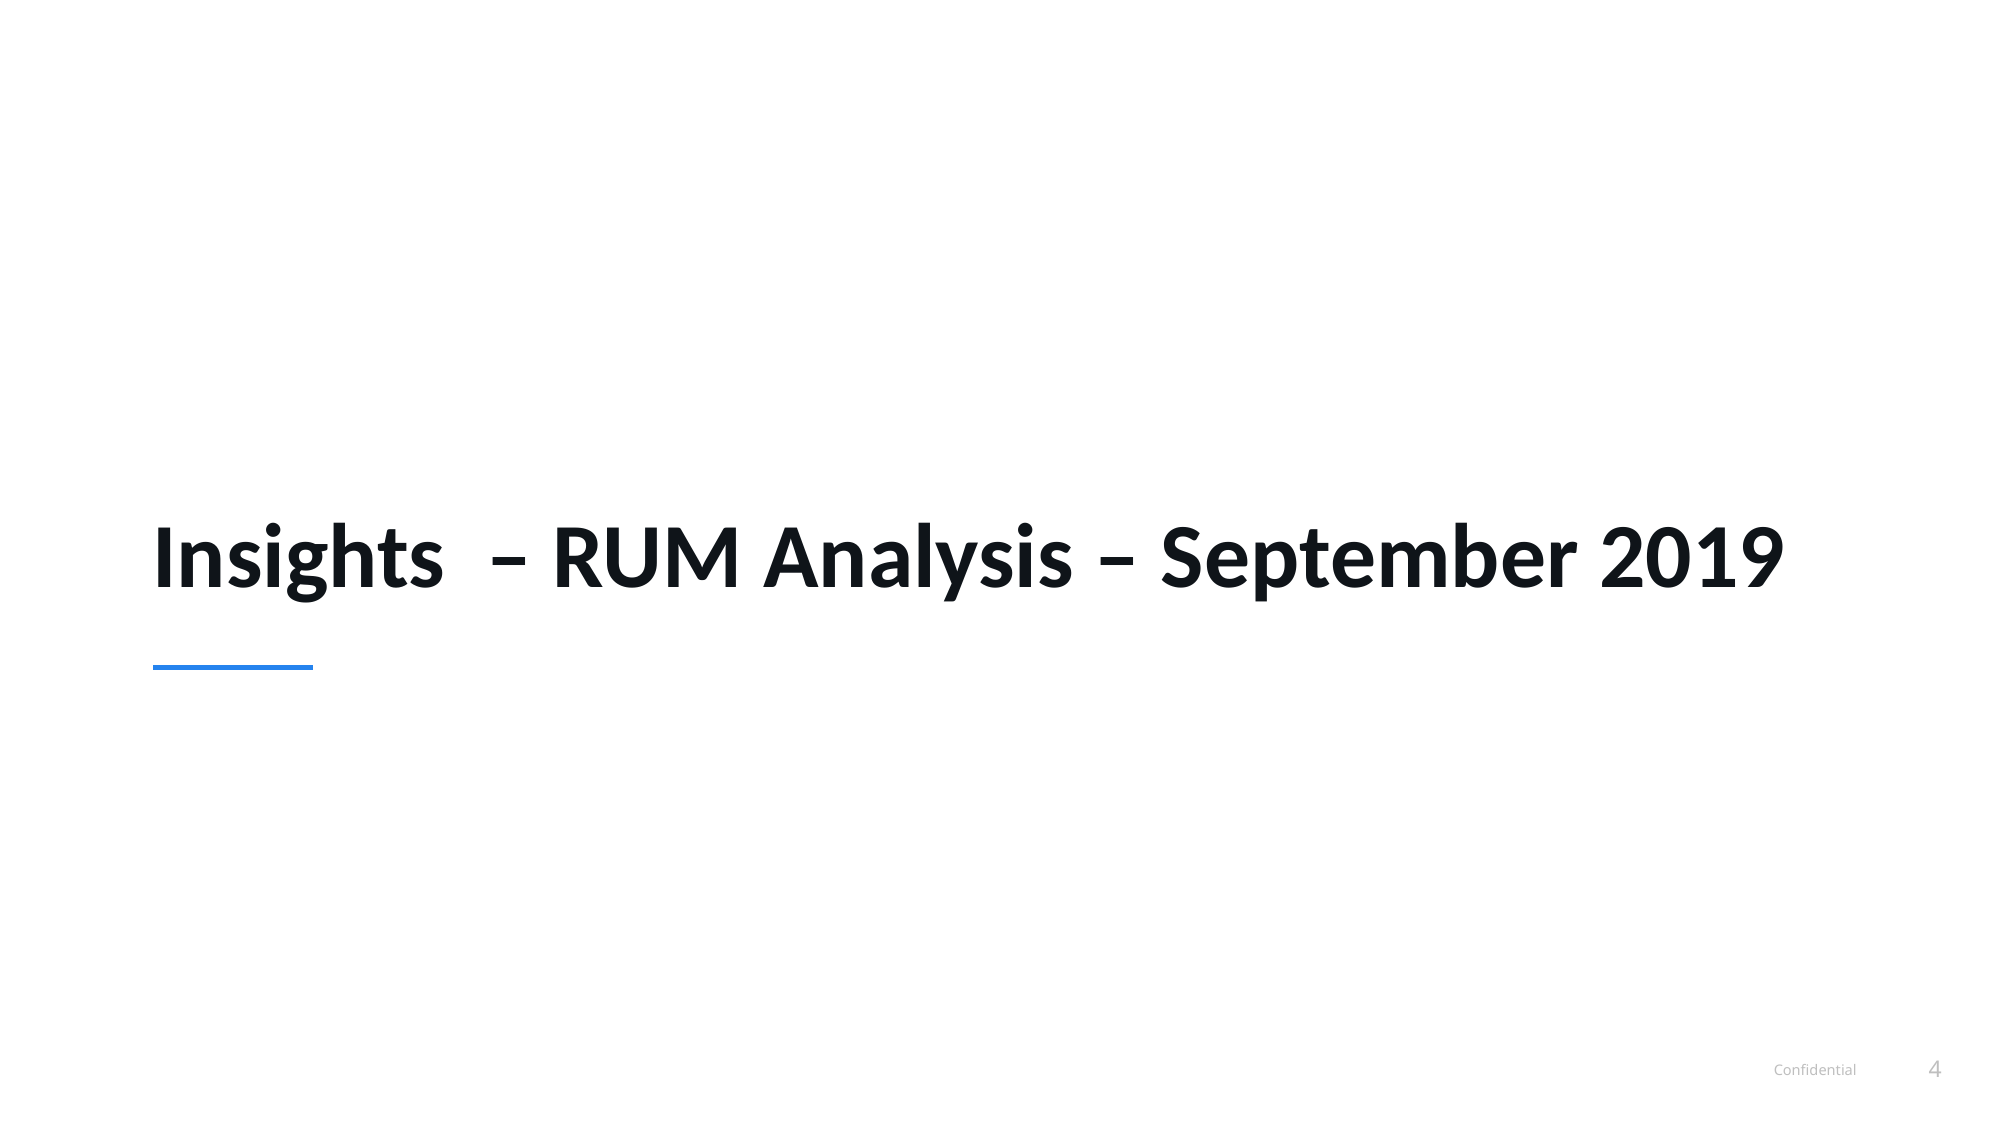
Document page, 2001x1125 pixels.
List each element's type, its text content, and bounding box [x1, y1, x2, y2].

title Insights – RUM Analysis – September 2019 [137, 362, 1863, 615]
